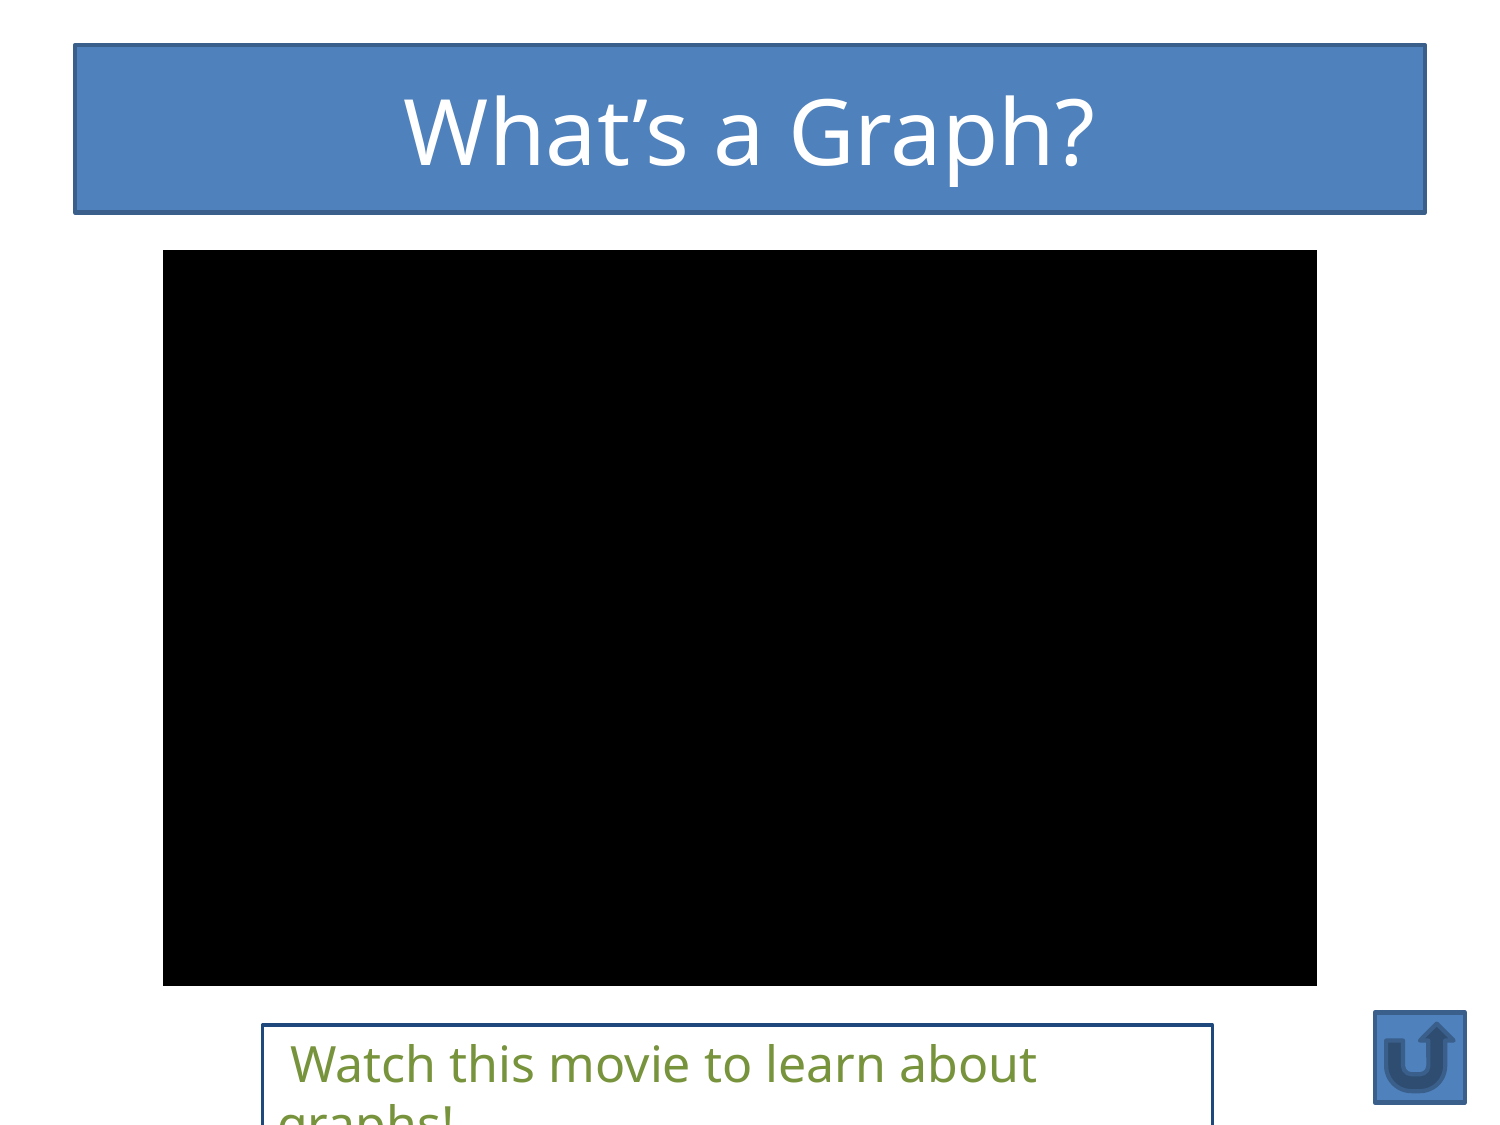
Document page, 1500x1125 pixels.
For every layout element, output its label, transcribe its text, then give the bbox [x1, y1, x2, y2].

text_box Watch this movie to learn about graphs! [262, 1024, 1213, 1125]
title What’s a Graph? [73, 43, 1427, 215]
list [162, 249, 1318, 987]
text_box [1373, 1010, 1467, 1105]
